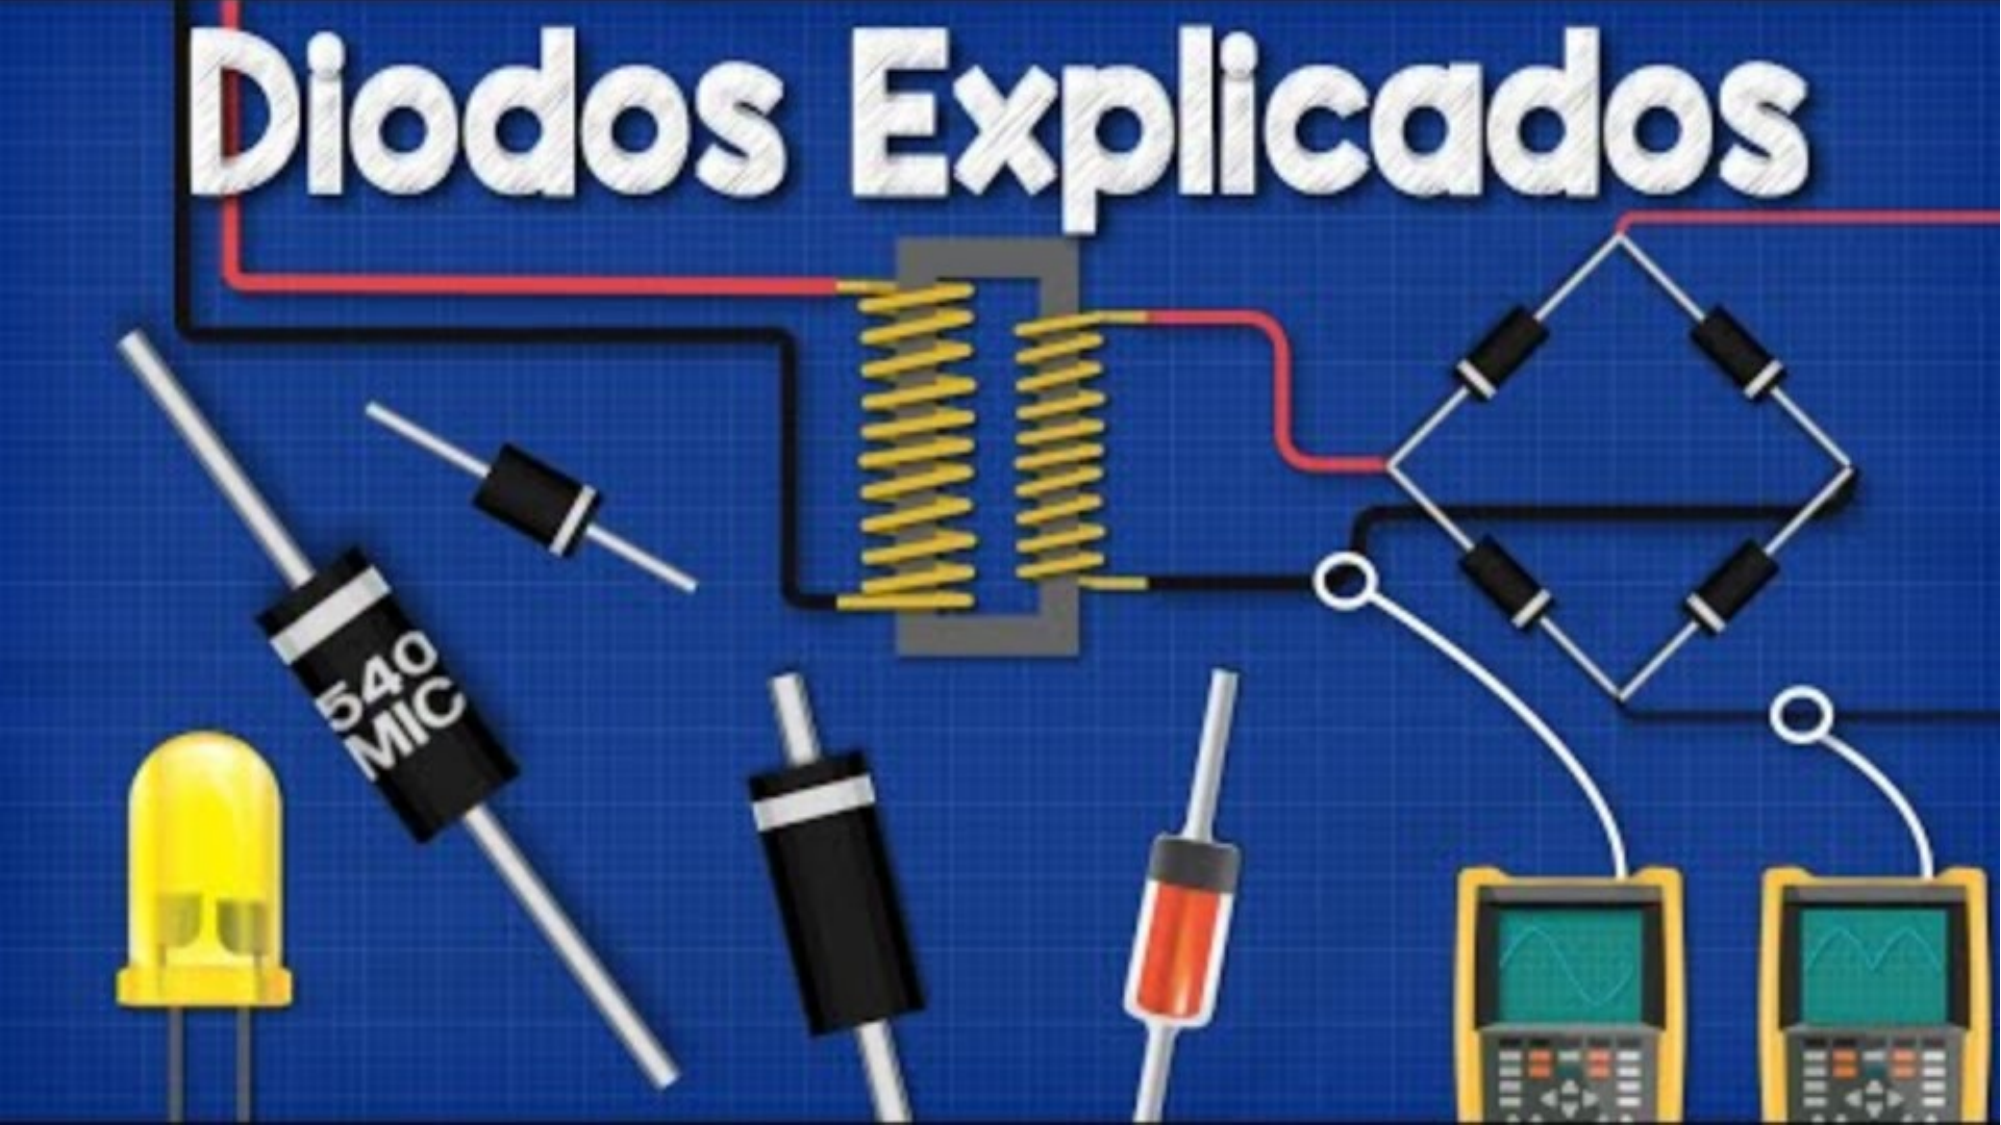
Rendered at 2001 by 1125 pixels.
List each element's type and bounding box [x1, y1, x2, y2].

list [0, 0, 2000, 1125]
